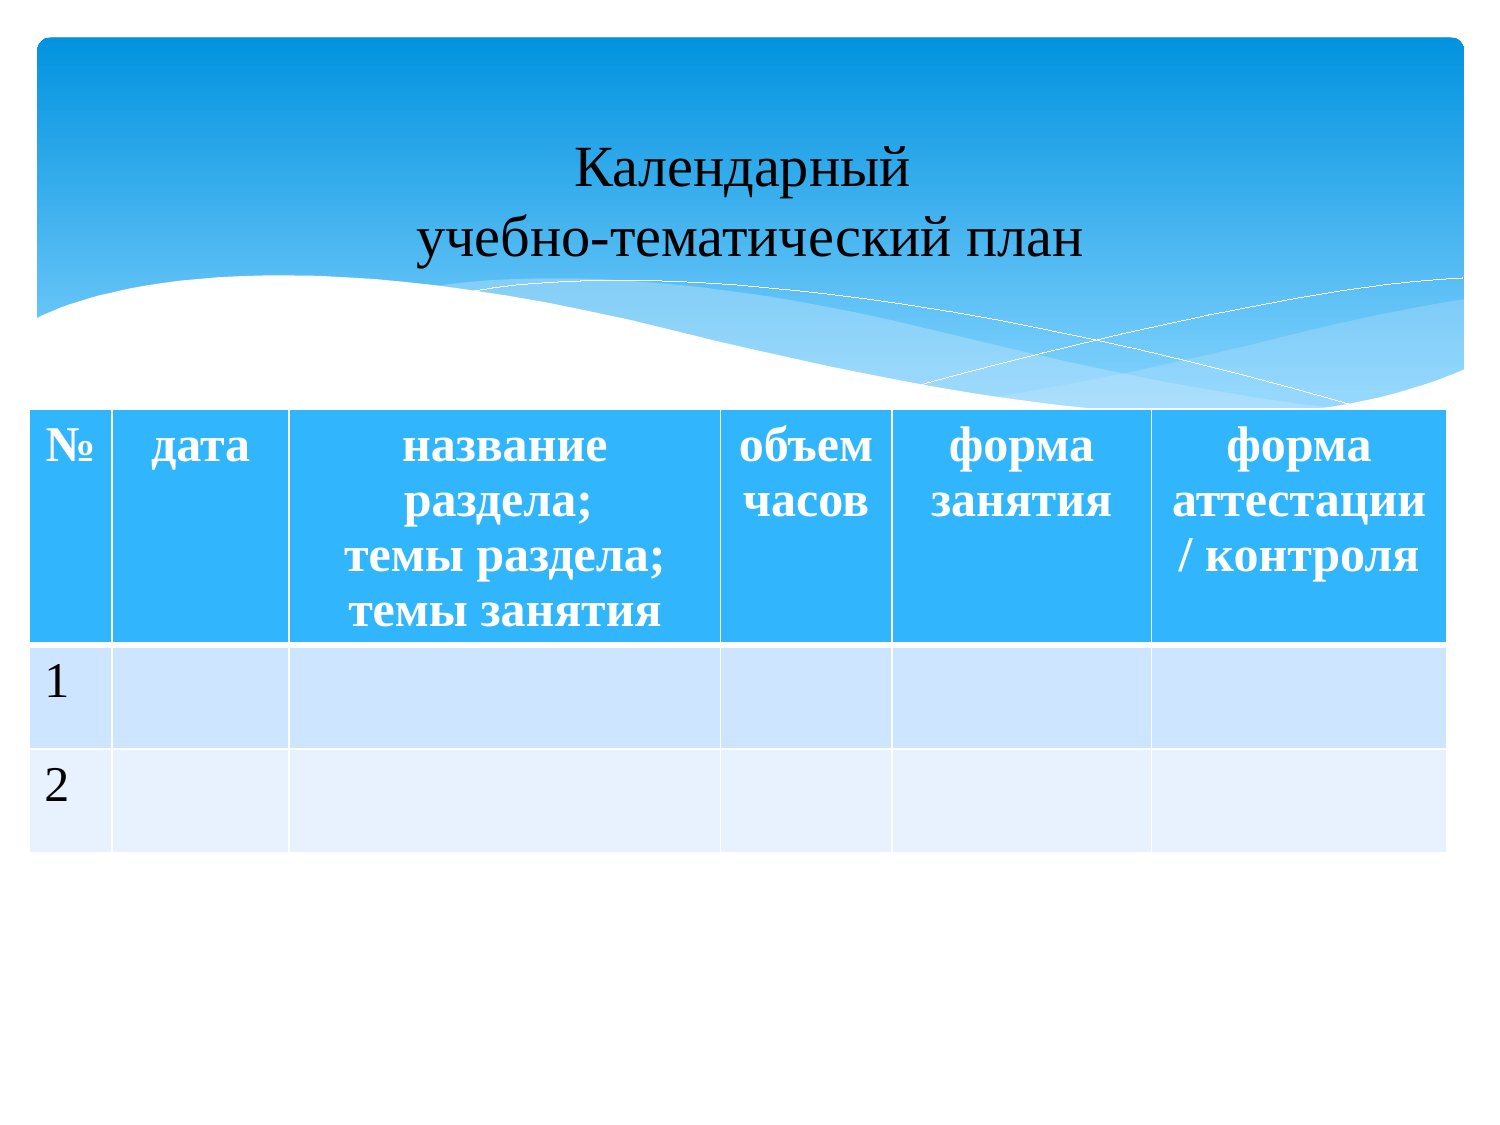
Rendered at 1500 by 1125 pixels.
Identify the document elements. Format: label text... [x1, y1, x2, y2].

table_cell [113, 648, 288, 748]
table_cell [113, 750, 288, 852]
table_header дата [113, 410, 288, 642]
table_cell [290, 648, 720, 748]
table_cell [1152, 648, 1446, 748]
table_header название раздела; темы раздела; темы занятия [290, 410, 720, 642]
table_header форма занятия [893, 410, 1151, 642]
table_cell [893, 648, 1151, 748]
table_cell 1 [30, 648, 111, 748]
table_cell [721, 750, 891, 852]
table_cell 2 [30, 750, 111, 852]
table_header форма аттестации/ контроля [1152, 410, 1446, 642]
title Календарный учебно-тематический план [75, 55, 1425, 261]
table_header № [30, 410, 111, 642]
table_cell [1152, 750, 1446, 852]
table_cell [893, 750, 1151, 852]
table_header объем часов [721, 410, 891, 642]
table_cell [721, 648, 891, 748]
table_cell [290, 750, 720, 852]
